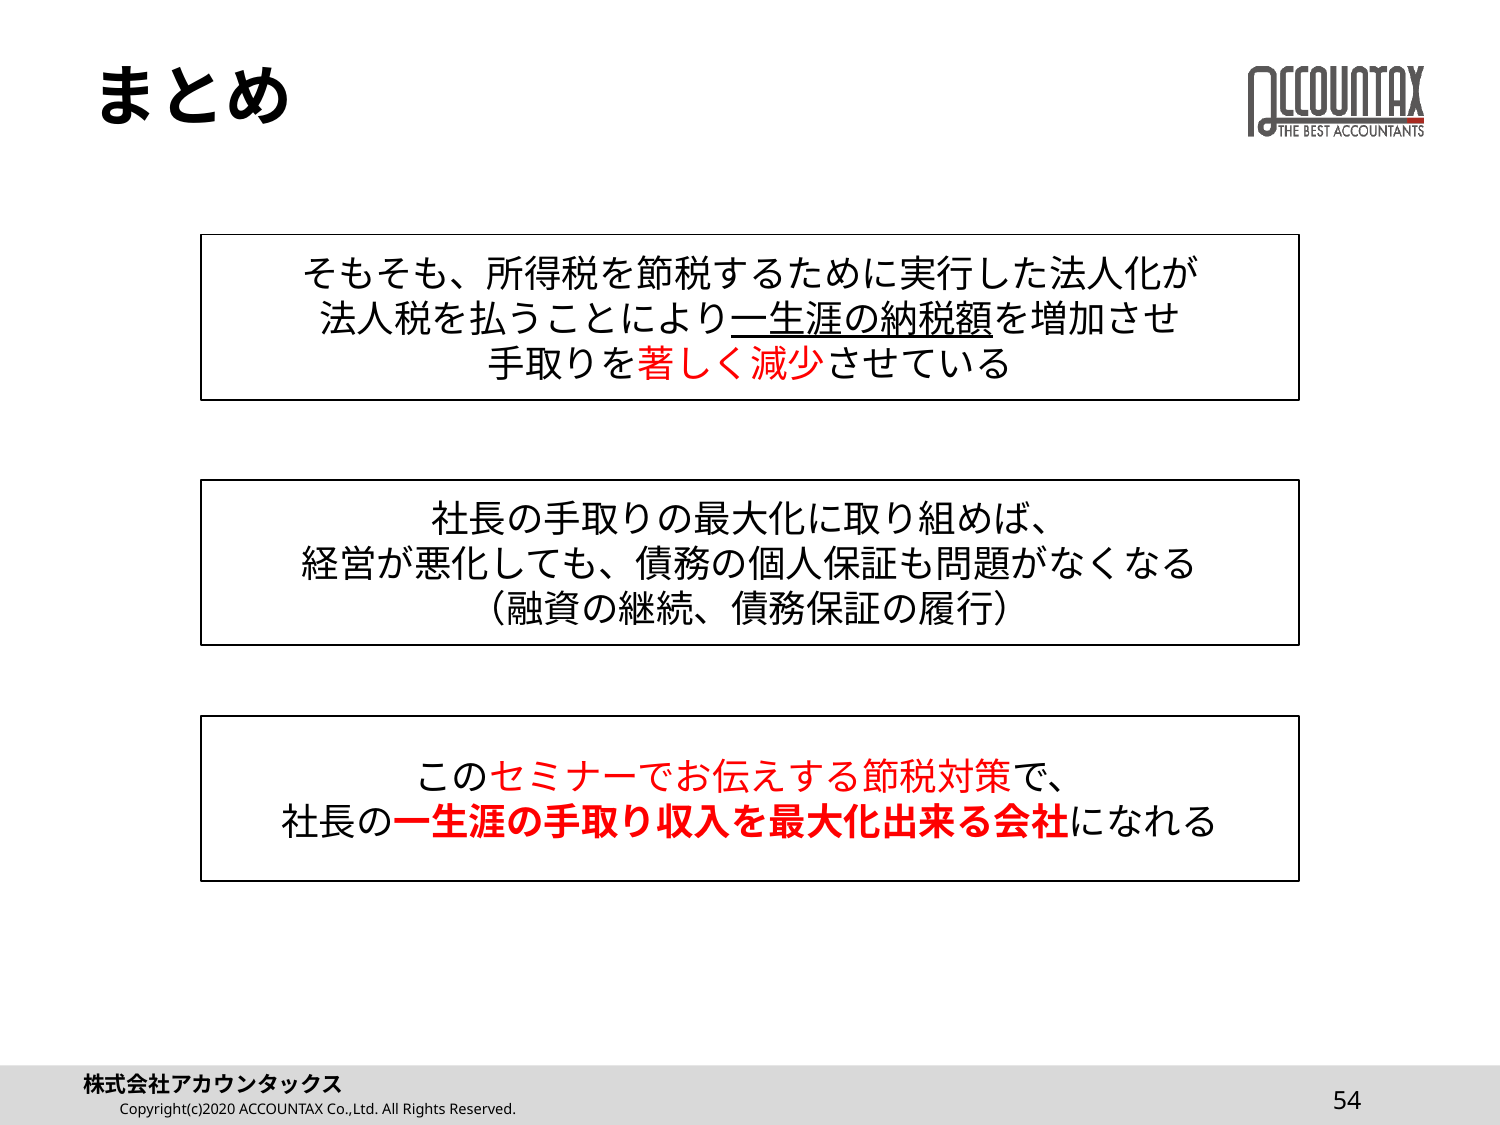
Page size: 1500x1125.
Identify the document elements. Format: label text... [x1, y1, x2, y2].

picture [1353, 66, 1424, 137]
text_box 社長の手取りの最大化に取り組めば、 経営が悪化しても、債務の個人保証も問題がなくなる （融資の継続、債務保証の履行） [200, 479, 1300, 646]
text_box このセミナーでお伝えする節税対策で、 社長の一生涯の手取り収入を最大化出来る会社になれる [200, 715, 1300, 882]
title まとめ [76, 31, 1353, 157]
text_box そもそも、所得税を節税するために実行した法人化が 法人税を払うことにより一生涯の納税額を増加させ 手取りを著しく減少させている [200, 234, 1300, 400]
slide_number 54 [1269, 1077, 1425, 1125]
